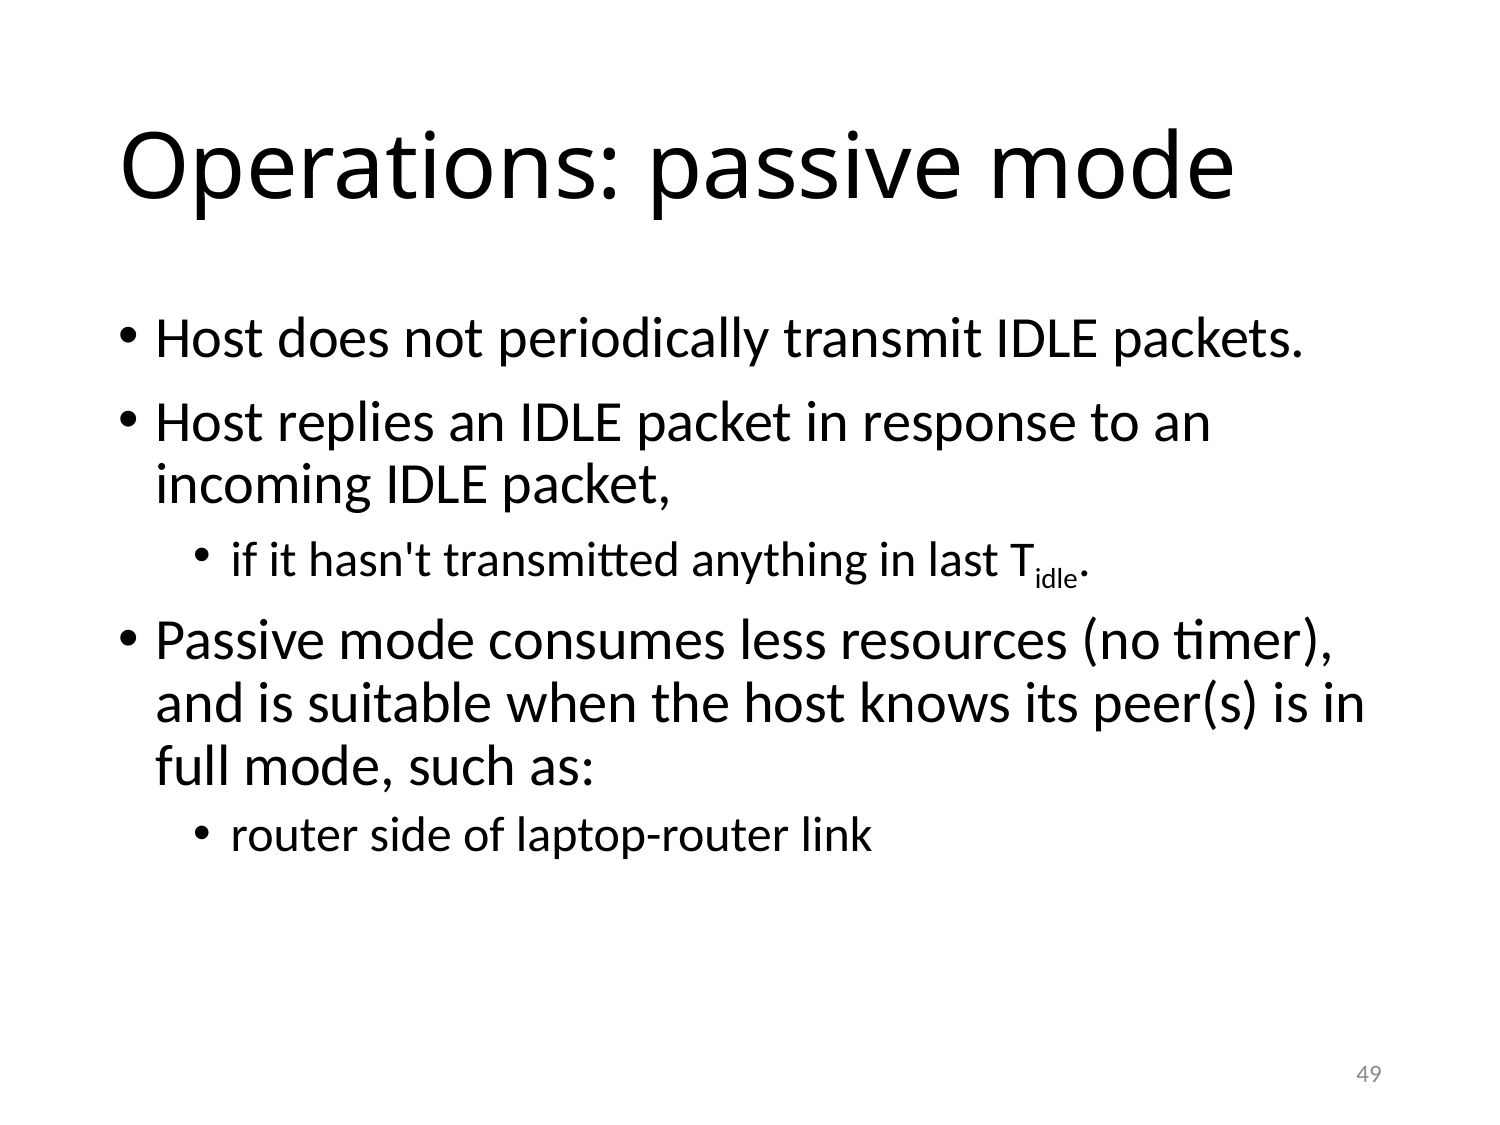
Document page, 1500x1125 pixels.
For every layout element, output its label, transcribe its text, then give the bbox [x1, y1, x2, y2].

title Operations: passive mode [103, 59, 1397, 278]
list Host does not periodically transmit IDLE packets. Host replies an IDLE packet in response to an incoming IDLE packet, if it hasn't transmitted anything in last Tidle. Passive mode consumes less resources (no timer), and is suitable when the host knows its peer(s) is in full mode, such as: router side of laptop-router link [103, 299, 1397, 1014]
slide_number 49 [1059, 1042, 1397, 1103]
